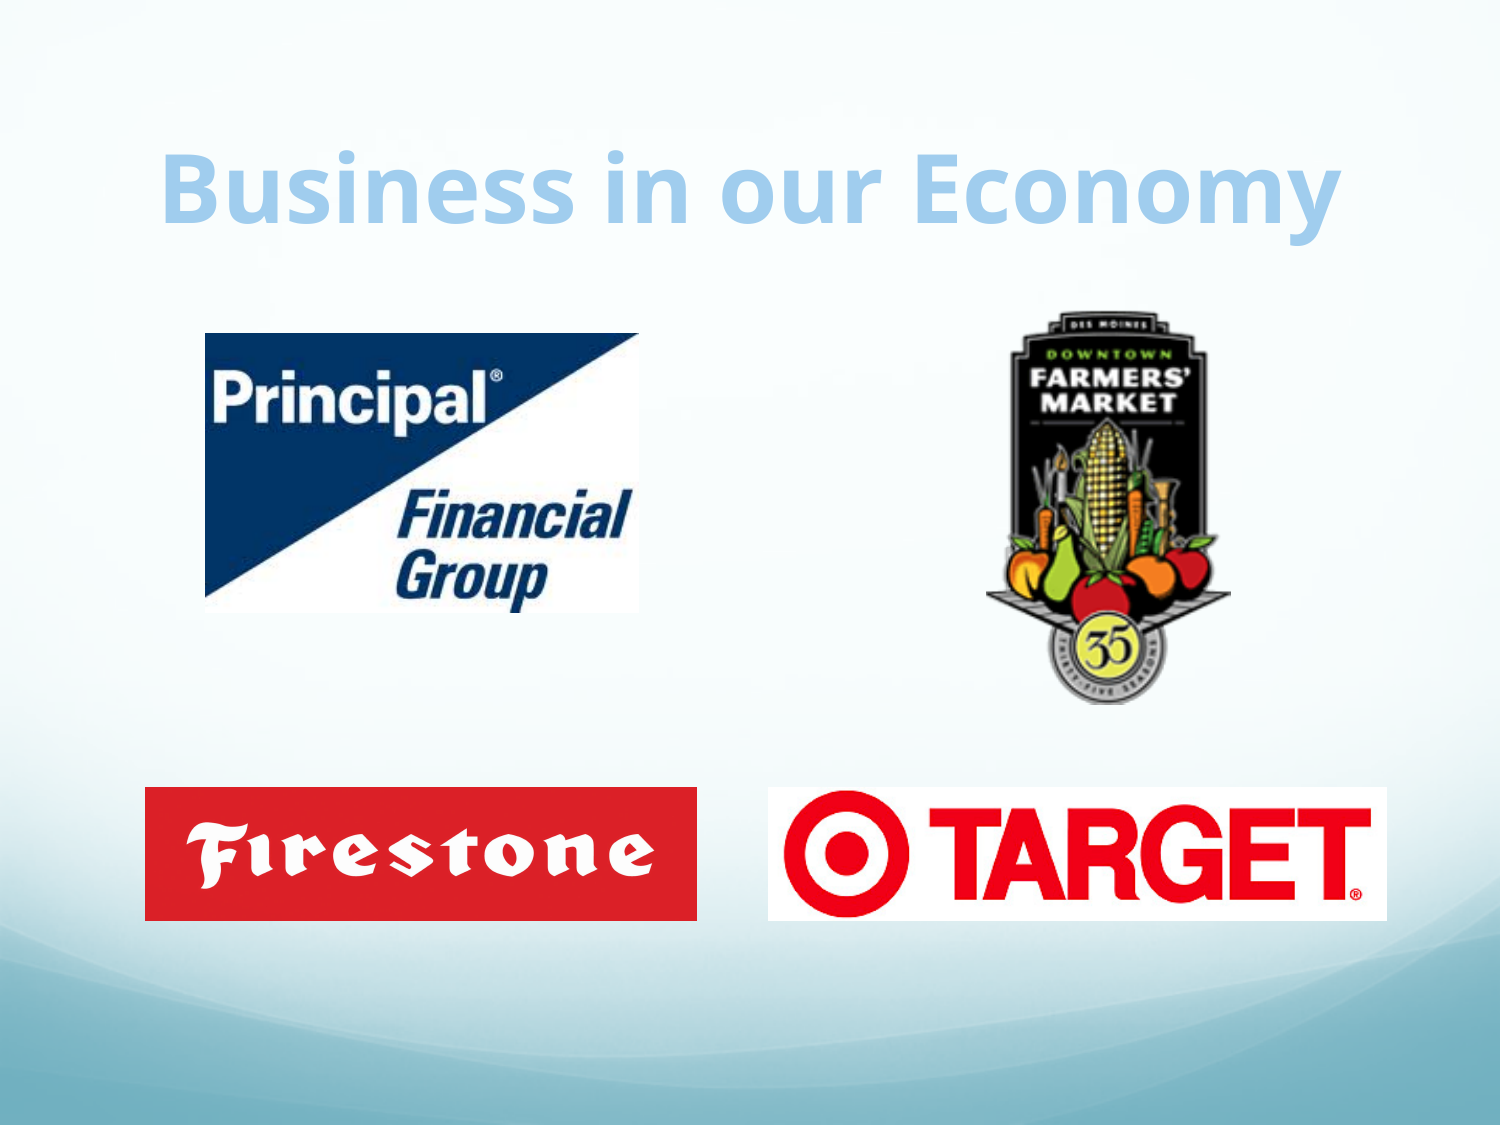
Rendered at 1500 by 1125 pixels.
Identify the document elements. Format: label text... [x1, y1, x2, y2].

title Business in our Economy [28, 90, 1472, 250]
picture [204, 333, 640, 613]
picture [985, 249, 1231, 705]
picture [768, 787, 1387, 921]
picture [145, 787, 697, 921]
